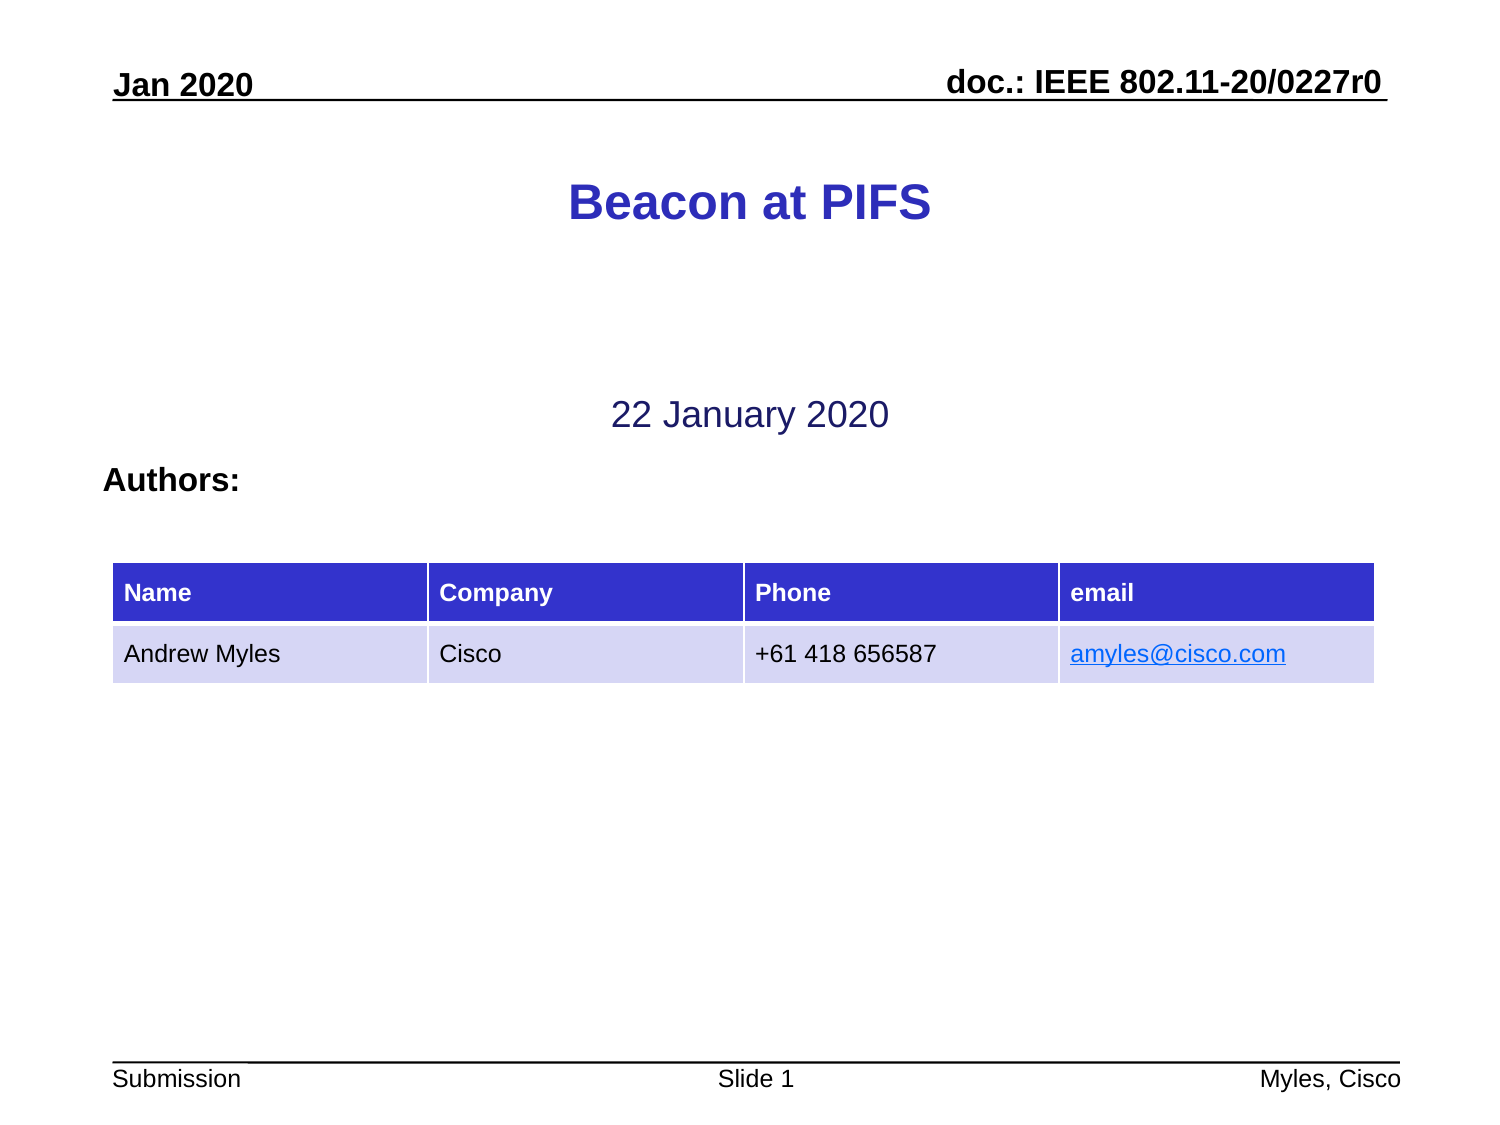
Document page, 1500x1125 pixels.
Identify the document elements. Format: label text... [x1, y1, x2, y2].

list 22 January 2020 [112, 382, 1388, 445]
table_cell +61 418 656587 [745, 626, 1058, 683]
table_header Company [429, 563, 743, 621]
table_cell amyles@cisco.com [1060, 626, 1374, 683]
table_header Phone [745, 563, 1058, 621]
table_header email [1060, 563, 1374, 621]
slide_number Slide 1 [709, 1061, 803, 1093]
footer Myles, Cisco [1258, 1061, 1402, 1093]
table_header Name [113, 563, 427, 621]
table_cell Andrew Myles [113, 626, 427, 683]
table_cell Cisco [429, 626, 743, 683]
title Beacon at PIFS [112, 112, 1388, 288]
text_box Authors: [87, 450, 325, 513]
